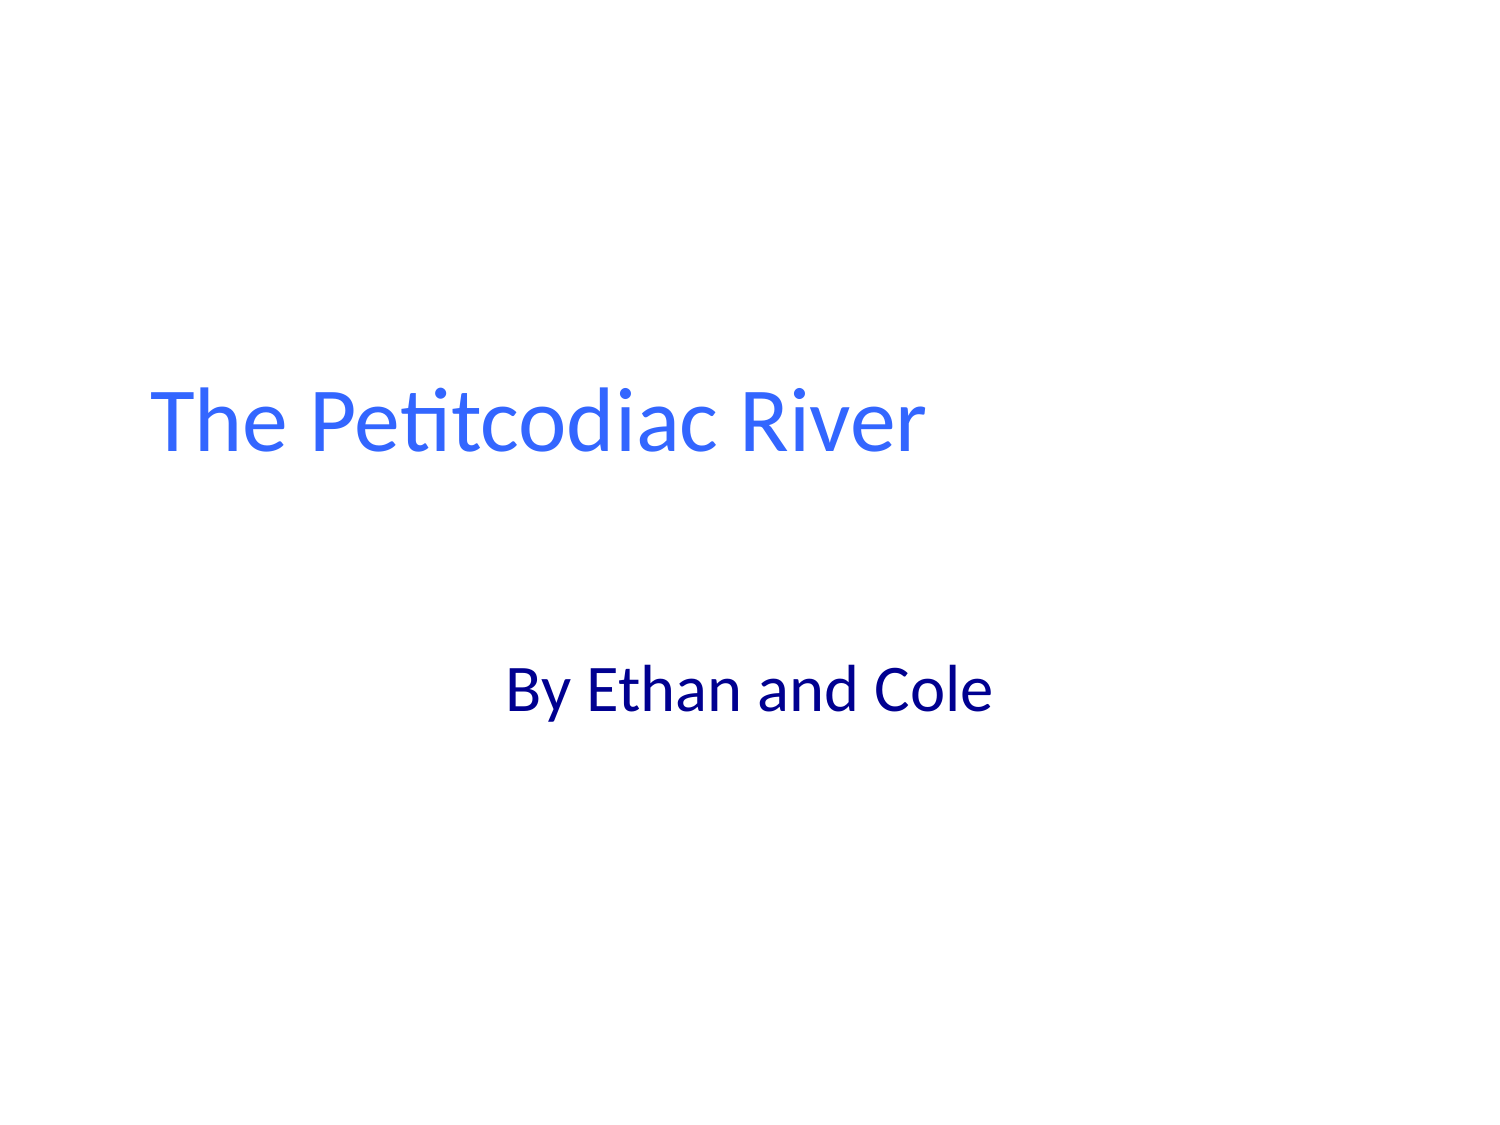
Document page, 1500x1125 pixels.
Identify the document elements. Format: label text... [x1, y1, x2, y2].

title The Petitcodiac River [112, 349, 1388, 591]
subtitle By Ethan and Cole [225, 637, 1275, 925]
